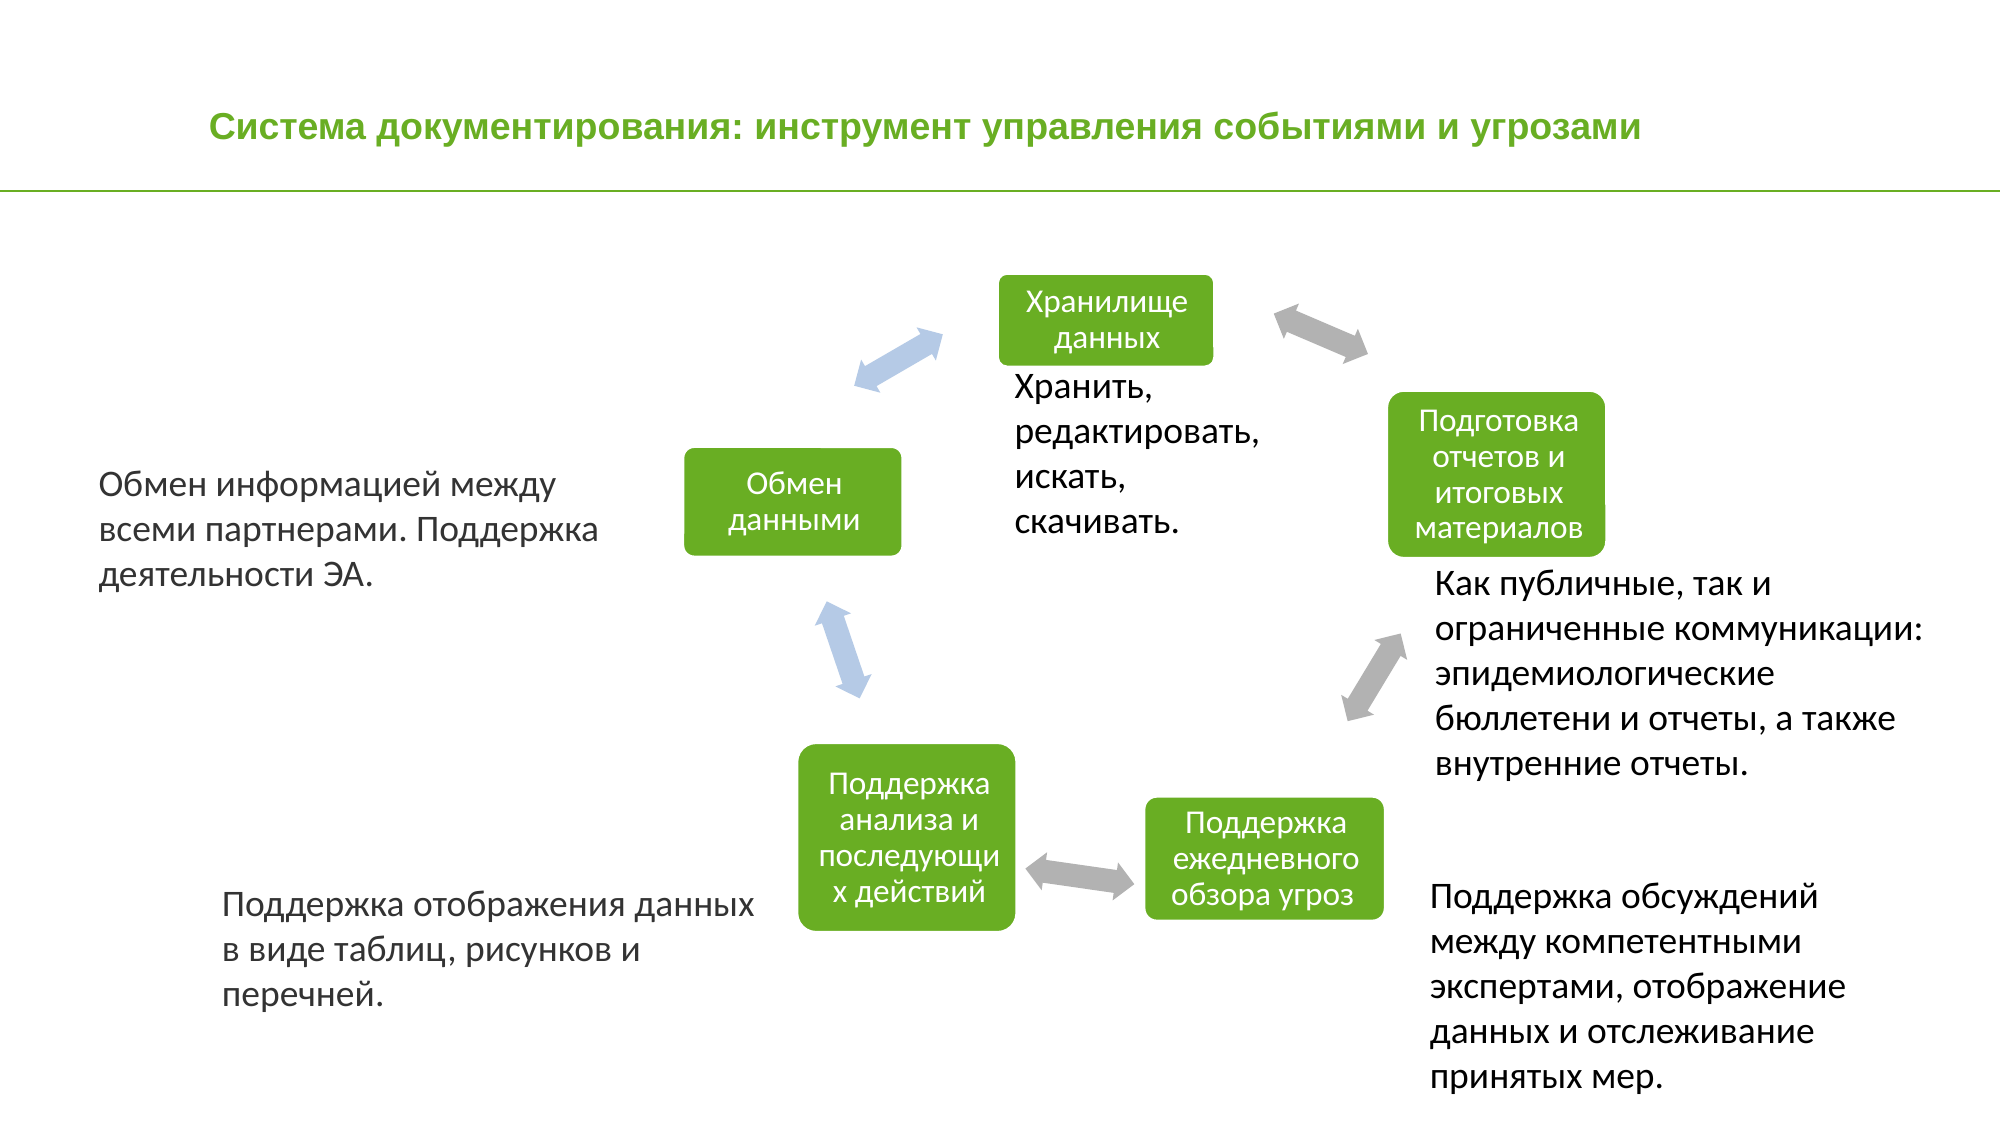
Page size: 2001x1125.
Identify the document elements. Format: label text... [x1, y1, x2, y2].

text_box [553, 254, 1618, 921]
text_box Как публичные, так и ограниченные коммуникации: эпидемиологические бюллетени и отчеты, а также внутренние отчеты. [1618, 550, 1967, 791]
text_box Поддержка отображения данных в виде таблиц, рисунков и перечней. [207, 871, 777, 1022]
text_box Обмен информацией между всеми партнерами. Поддержка деятельности ЭА. [83, 451, 553, 602]
text_box Поддержка обсуждений между компетентными экспертами, отображение данных и отслеживание принятых мер. [1414, 863, 1937, 1104]
text_box Система документирования: инструмент управления событиями и угрозами [193, 94, 1821, 155]
